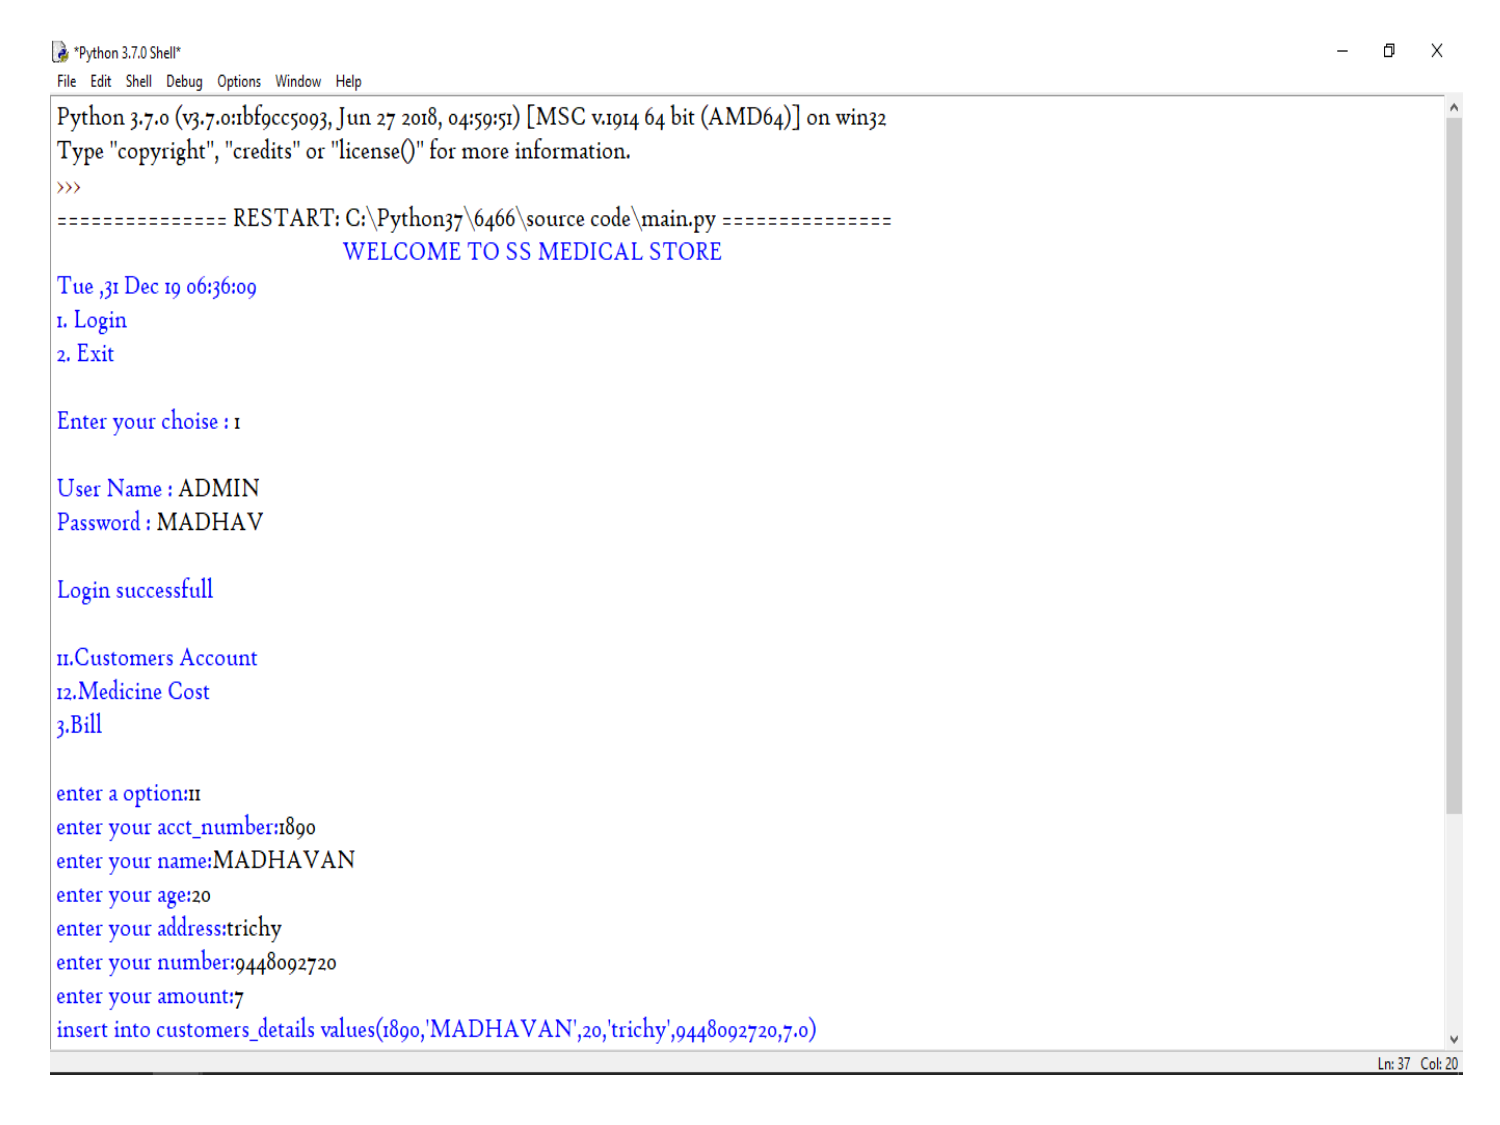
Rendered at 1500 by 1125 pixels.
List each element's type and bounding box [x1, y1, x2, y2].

picture [49, 37, 1463, 1076]
